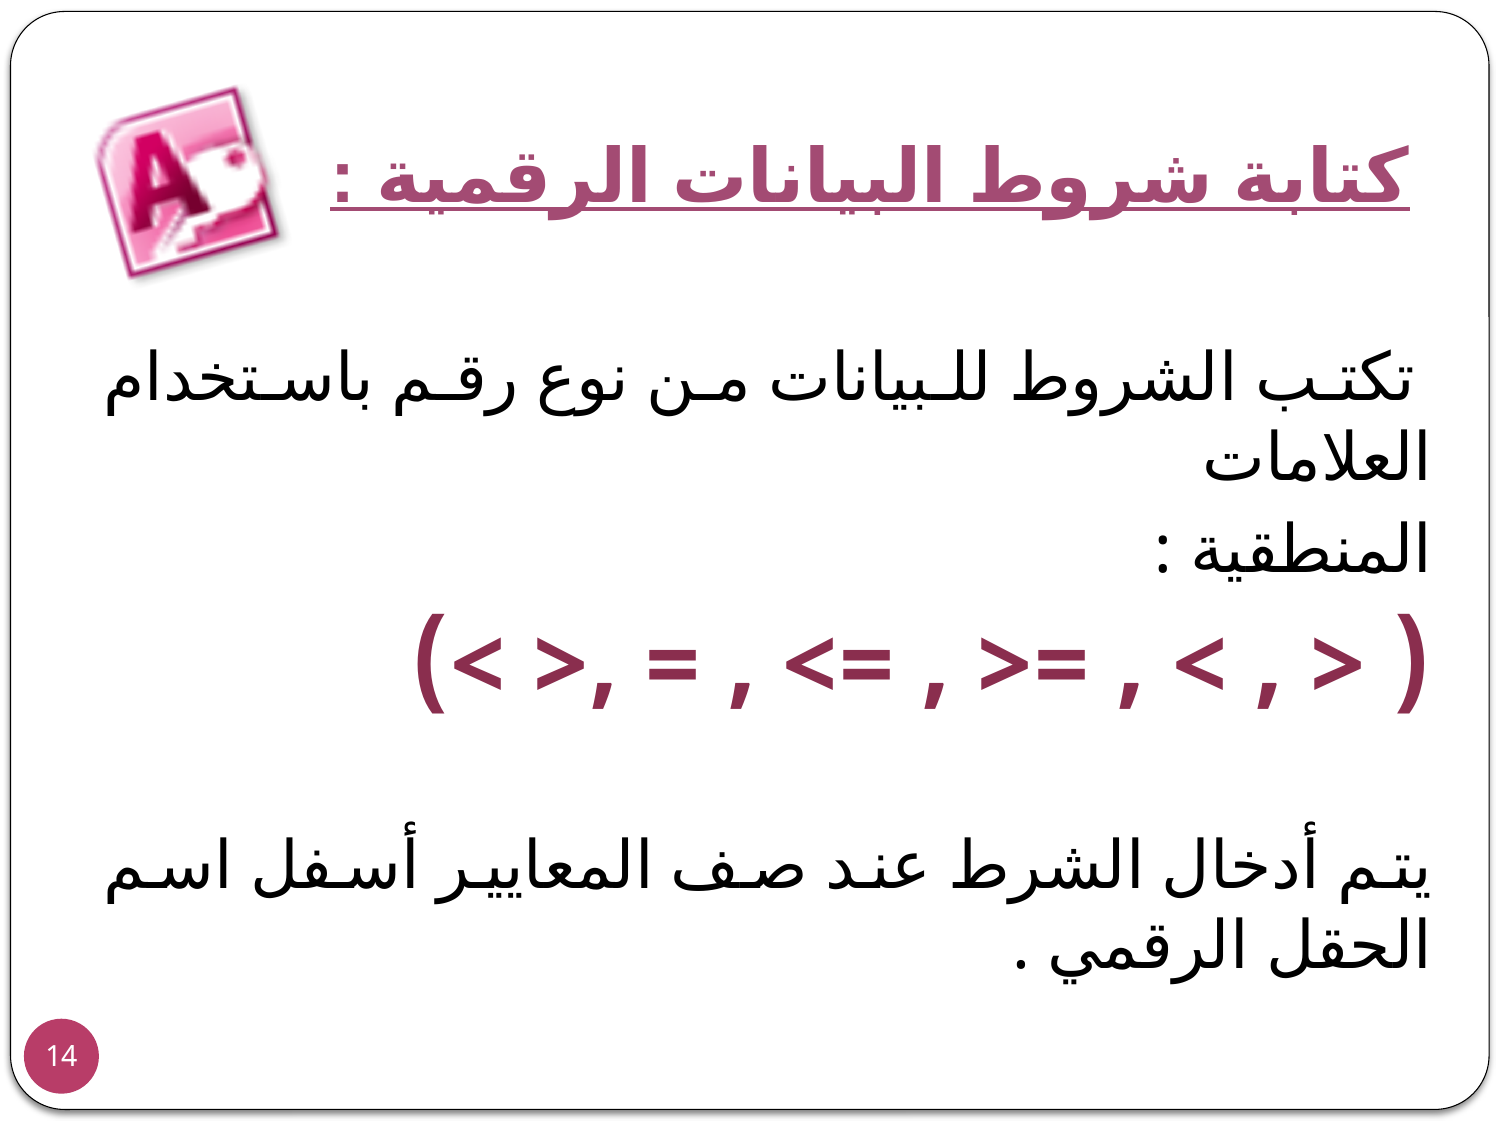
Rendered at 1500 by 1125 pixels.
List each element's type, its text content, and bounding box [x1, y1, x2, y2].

slide_number 14 [23, 1018, 99, 1094]
title كتابة شروط البيانات الرقمية : [150, 45, 1425, 233]
list تكتب الشروط للبيانات من نوع رقم باستخدام العلامات المنطقية : ( < , > , =< , => , = ,< >) يتم أدخال الشرط عند صف المعايير أسفل اسم الحقل الرقمي . [88, 326, 1447, 1022]
picture [55, 57, 313, 325]
